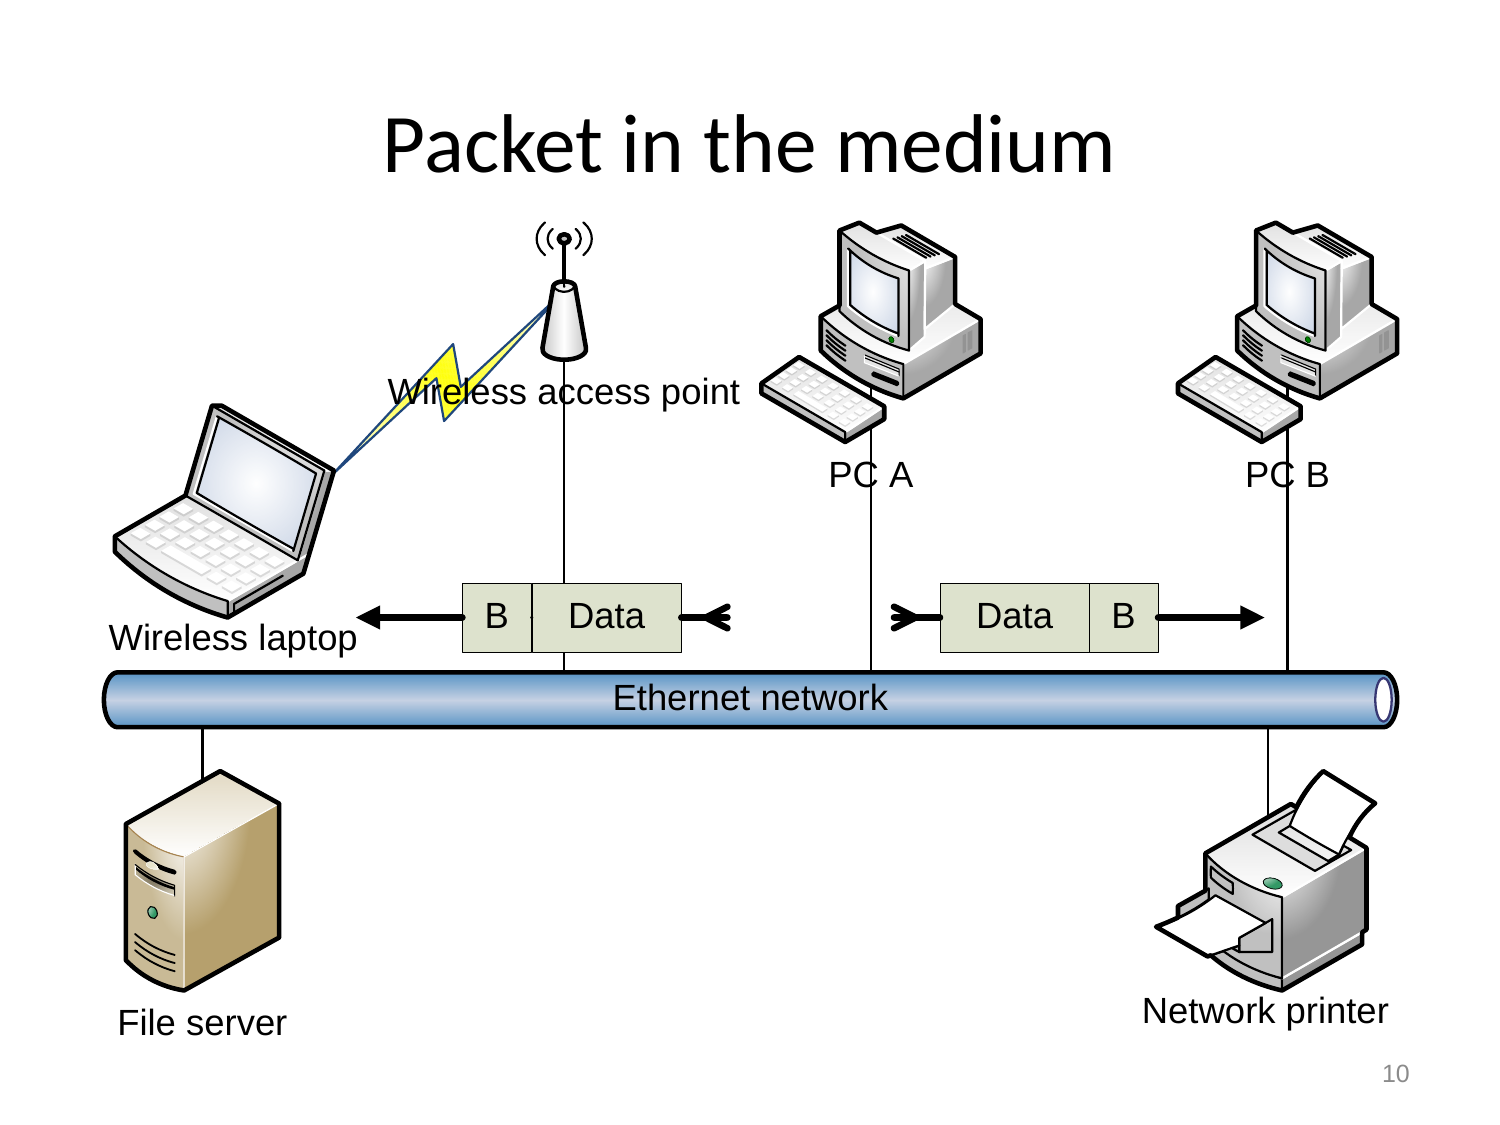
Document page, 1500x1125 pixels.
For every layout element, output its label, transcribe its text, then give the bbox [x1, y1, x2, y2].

picture [97, 216, 1404, 1051]
title Packet in the medium [74, 44, 1426, 233]
slide_number 10 [1074, 1042, 1425, 1103]
